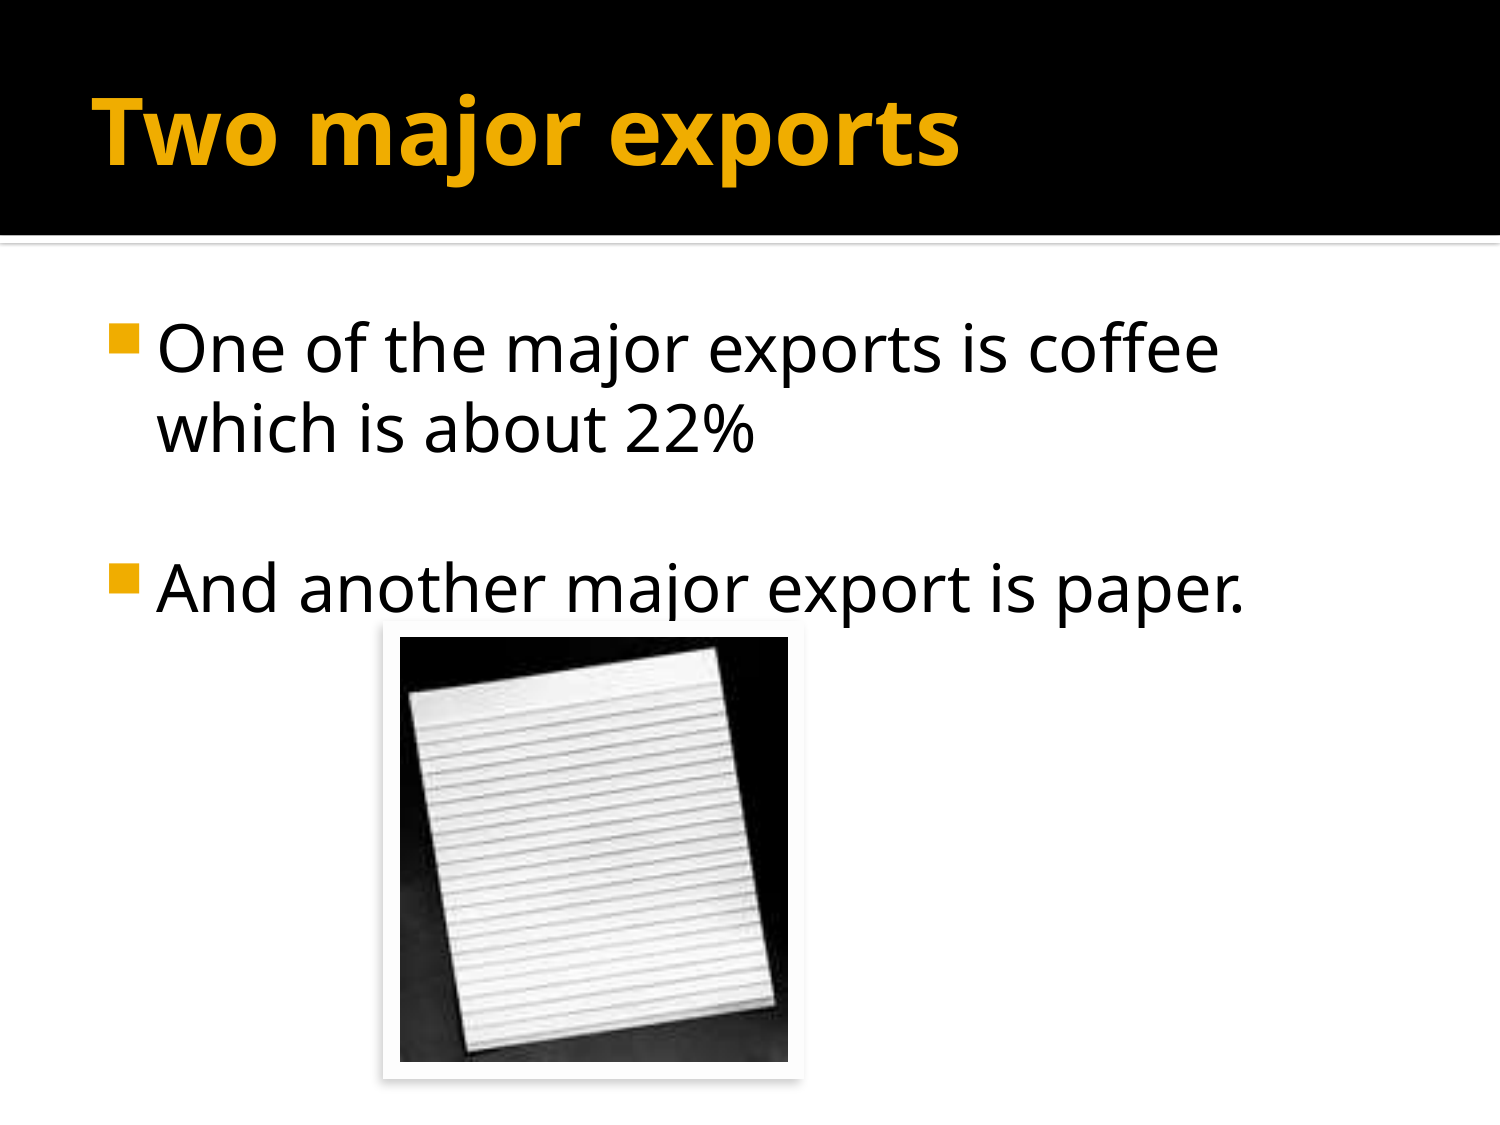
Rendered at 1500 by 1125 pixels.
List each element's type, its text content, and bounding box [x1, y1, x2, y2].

title Two major exports [75, 25, 1425, 231]
list One of the major exports is coffee which is about 22% And another major export is paper. [75, 291, 1425, 1050]
picture [399, 637, 788, 1063]
